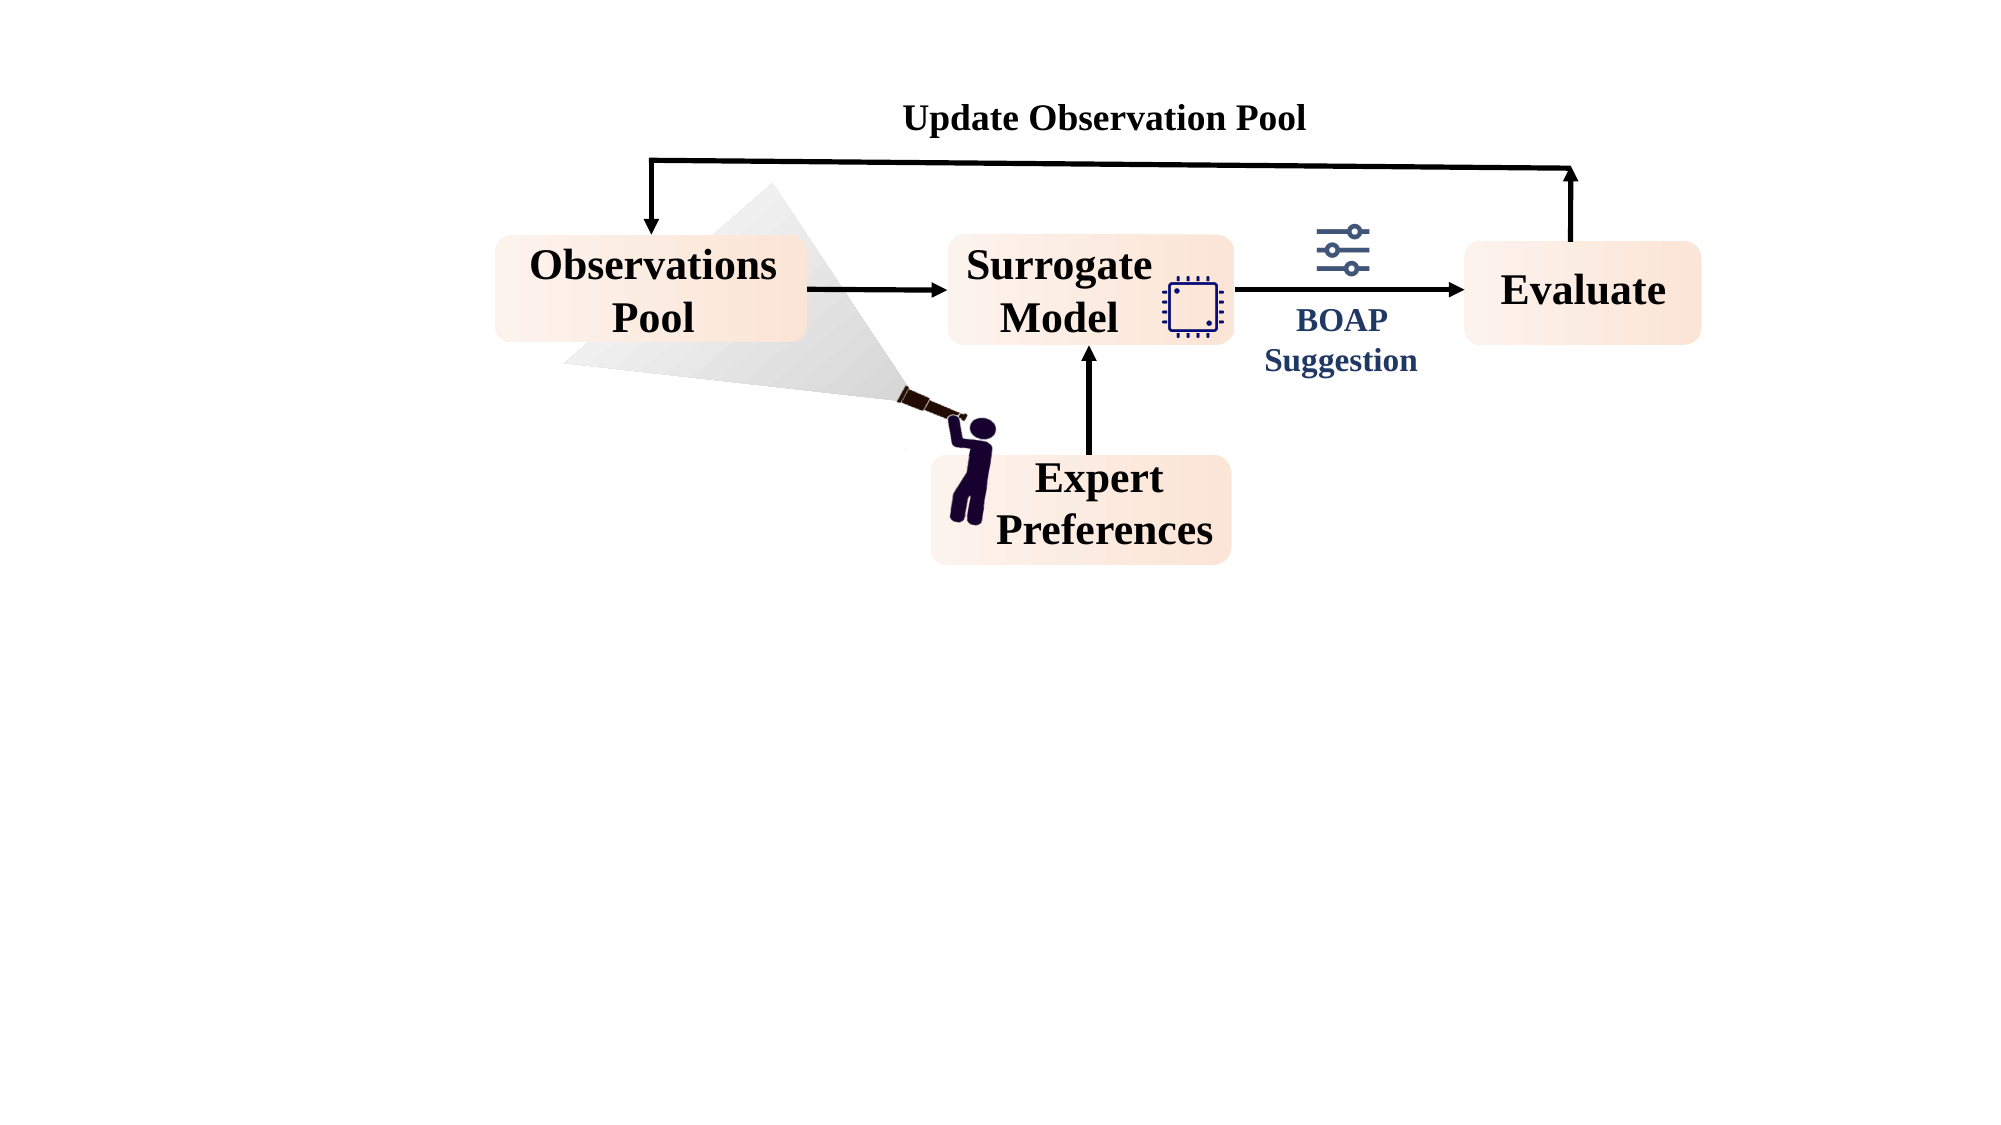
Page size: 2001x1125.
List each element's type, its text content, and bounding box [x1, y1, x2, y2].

text_box Update Observation Pool [871, 85, 1339, 146]
text_box BOAP Suggestion [1230, 292, 1452, 386]
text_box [495, 234, 808, 343]
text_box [930, 445, 1248, 566]
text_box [1464, 231, 1703, 345]
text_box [652, 160, 1571, 169]
picture [876, 381, 1012, 520]
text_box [934, 234, 1235, 345]
picture [1306, 213, 1380, 287]
text_box [564, 292, 906, 401]
picture [1161, 276, 1224, 338]
text_box [712, 182, 843, 286]
